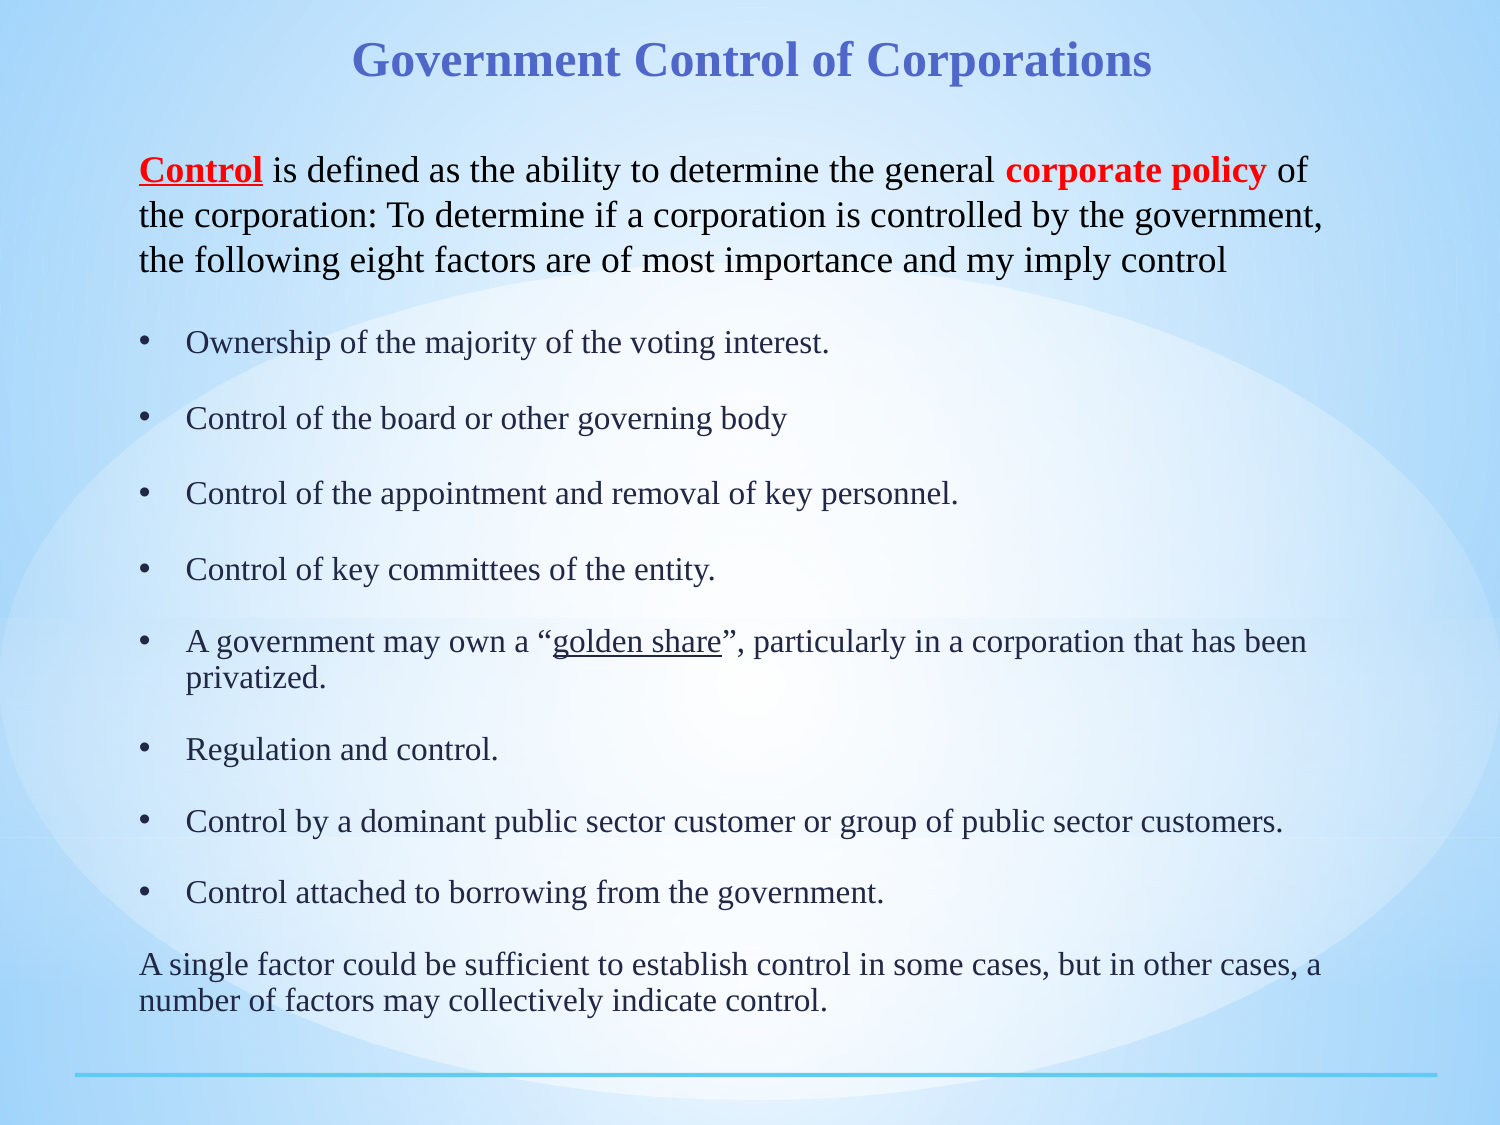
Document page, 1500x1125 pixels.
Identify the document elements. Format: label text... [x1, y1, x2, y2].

text_box Government Control of Corporations [73, 19, 1424, 114]
text_box Control is defined as the ability to determine the general corporate policy of the corporation: To determine if a corporation is controlled by the government, the following eight factors are of most importance and my imply control Ownership of the majority of the voting interest. Control of the board or other governing body Control of the appointment and removal of key personnel. Control of key committees of the entity. A government may own a “golden share”, particularly in a corporation that has been privatized. Regulation and control. Control by a dominant public sector customer or group of public sector customers. Control attached to borrowing from the government. A single factor could be sufficient to establish control in some cases, but in other cases, a number of factors may collectively indicate control. [123, 137, 1365, 1125]
